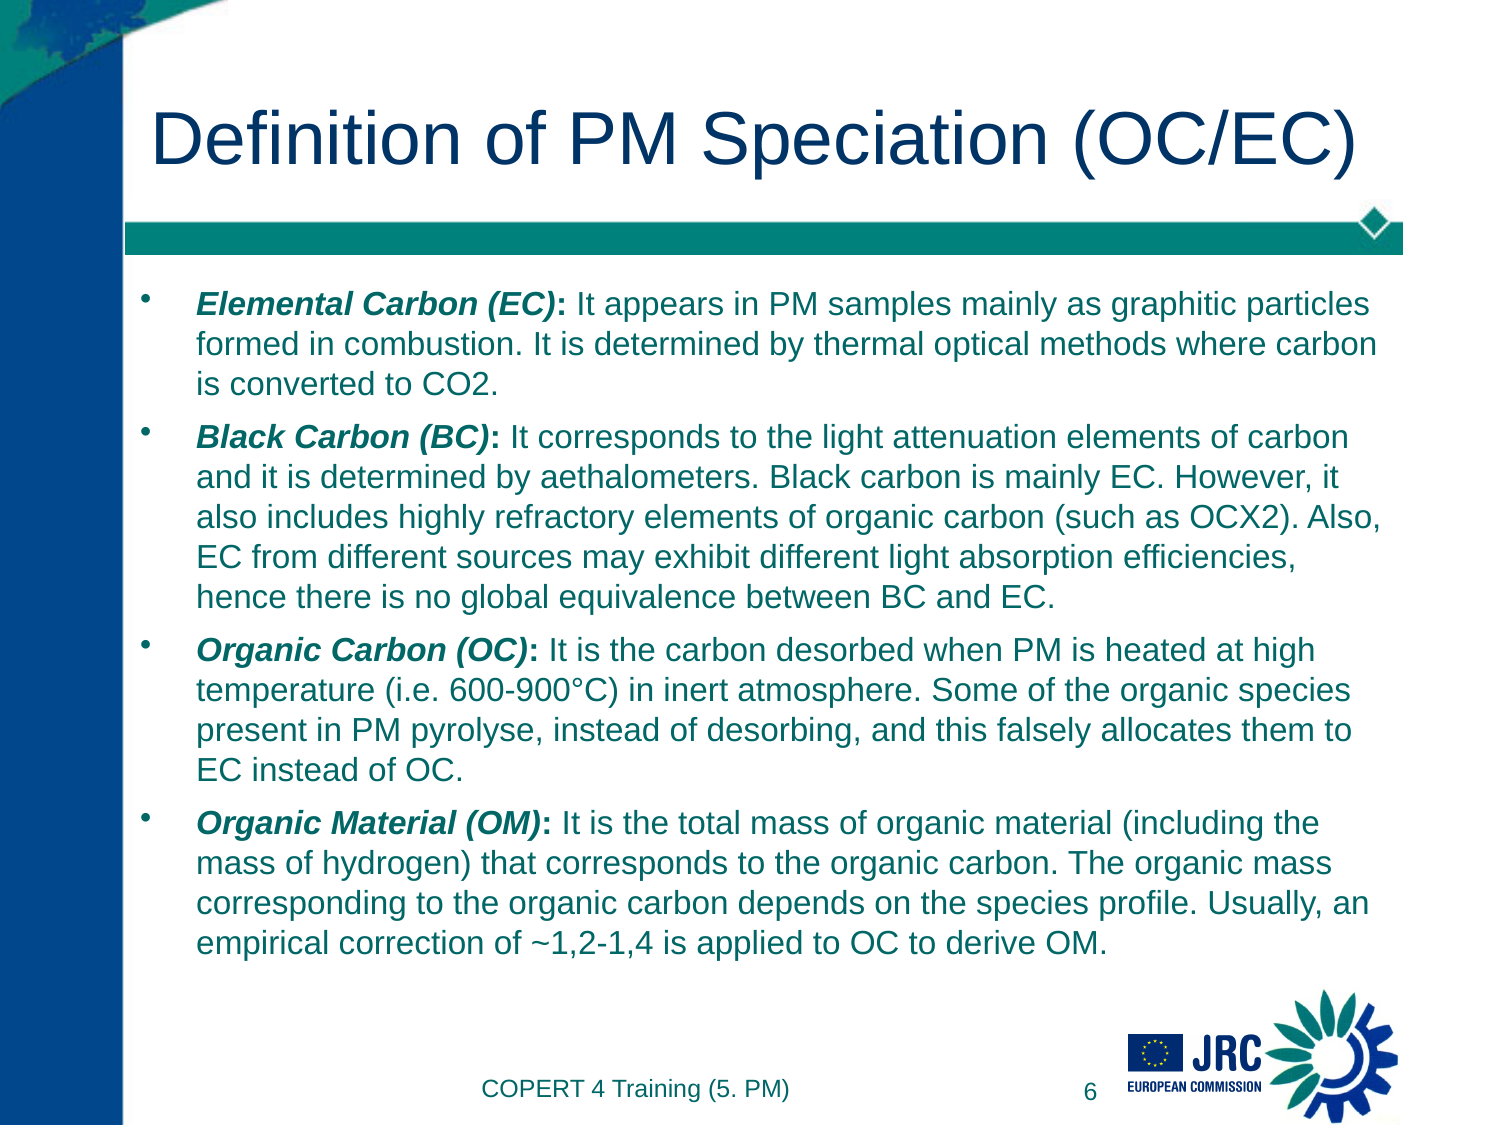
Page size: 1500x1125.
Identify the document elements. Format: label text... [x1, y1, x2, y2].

title Definition of PM Speciation (OC/EC) [135, 33, 1411, 188]
picture [0, 0, 1403, 1125]
picture [1262, 987, 1400, 1125]
picture [1128, 1034, 1261, 1092]
slide_number 6 [987, 1062, 1113, 1113]
footer COPERT 4 Training (5. PM) [324, 1062, 948, 1110]
list Elemental Carbon (EC): It appears in PM samples mainly as graphitic particles formed in combustion. It is determined by thermal optical methods where carbon is converted to CO2. Black Carbon (BC): It corresponds to the light attenuation elements of carbon and it is determined by aethalometers. Black carbon is mainly EC. However, it also includes highly refractory elements of organic carbon (such as OCX2). Also, EC from different sources may exhibit different light absorption efficiencies, hence there is no global equivalence between BC and EC. Organic Carbon (OC): It is the carbon desorbed when PM is heated at high temperature (i.e. 600-900°C) in inert atmosphere. Some of the organic species present in PM pyrolyse, instead of desorbing, and this falsely allocates them to EC instead of OC. Organic Material (OM): It is the total mass of organic material (including the mass of hydrogen) that corresponds to the organic carbon. The organic mass corresponding to the organic carbon depends on the species profile. Usually, an empirical correction of ~1,2-1,4 is applied to OC to derive OM. [124, 274, 1401, 963]
